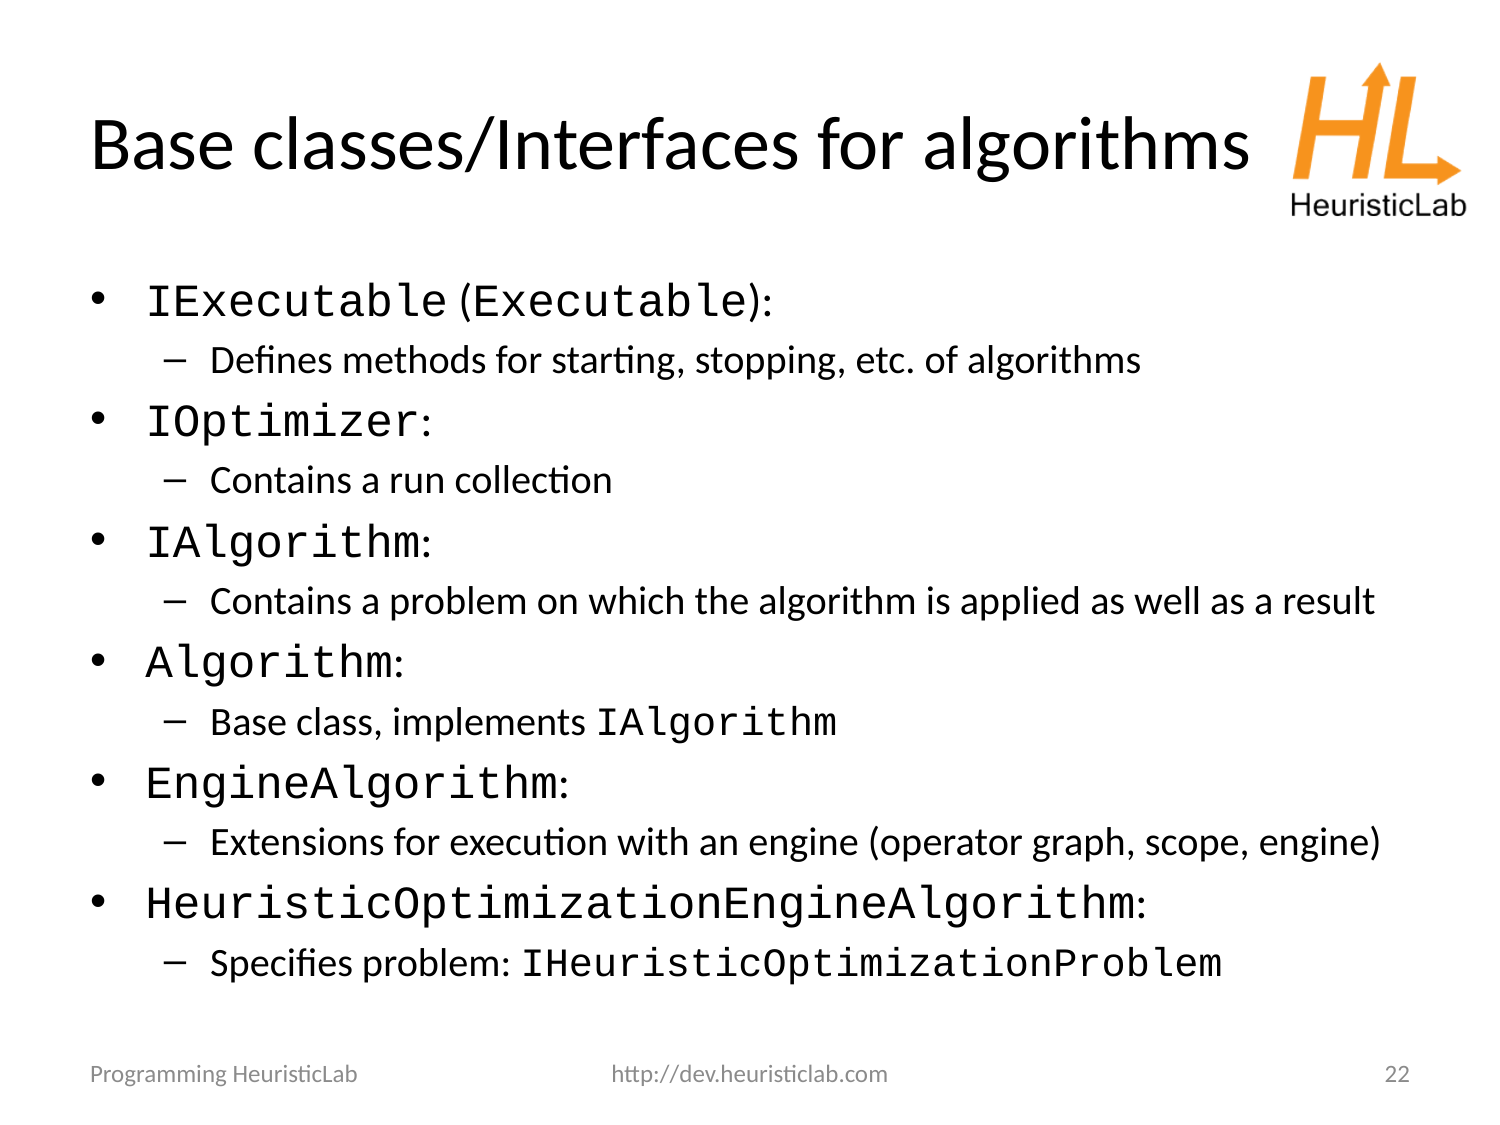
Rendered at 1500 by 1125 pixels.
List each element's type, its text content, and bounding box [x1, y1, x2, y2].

list IExecutable (Executable): Defines methods for starting, stopping, etc. of algorithms IOptimizer: Contains a run collection IAlgorithm: Contains a problem on which the algorithm is applied as well as a result Algorithm: Base class, implements IAlgorithm EngineAlgorithm: Extensions for execution with an engine (operator graph, scope, engine) HeuristicOptimizationEngineAlgorithm: Specifies problem: IHeuristicOptimizationProblem [75, 262, 1425, 1005]
slide_number 22 [1074, 1042, 1425, 1103]
slide_number Programming HeuristicLab [75, 1042, 425, 1103]
title Base classes/Interfaces for algorithms [75, 45, 1282, 233]
footer http://dev.heuristiclab.com [512, 1042, 988, 1103]
picture [1281, 27, 1474, 244]
